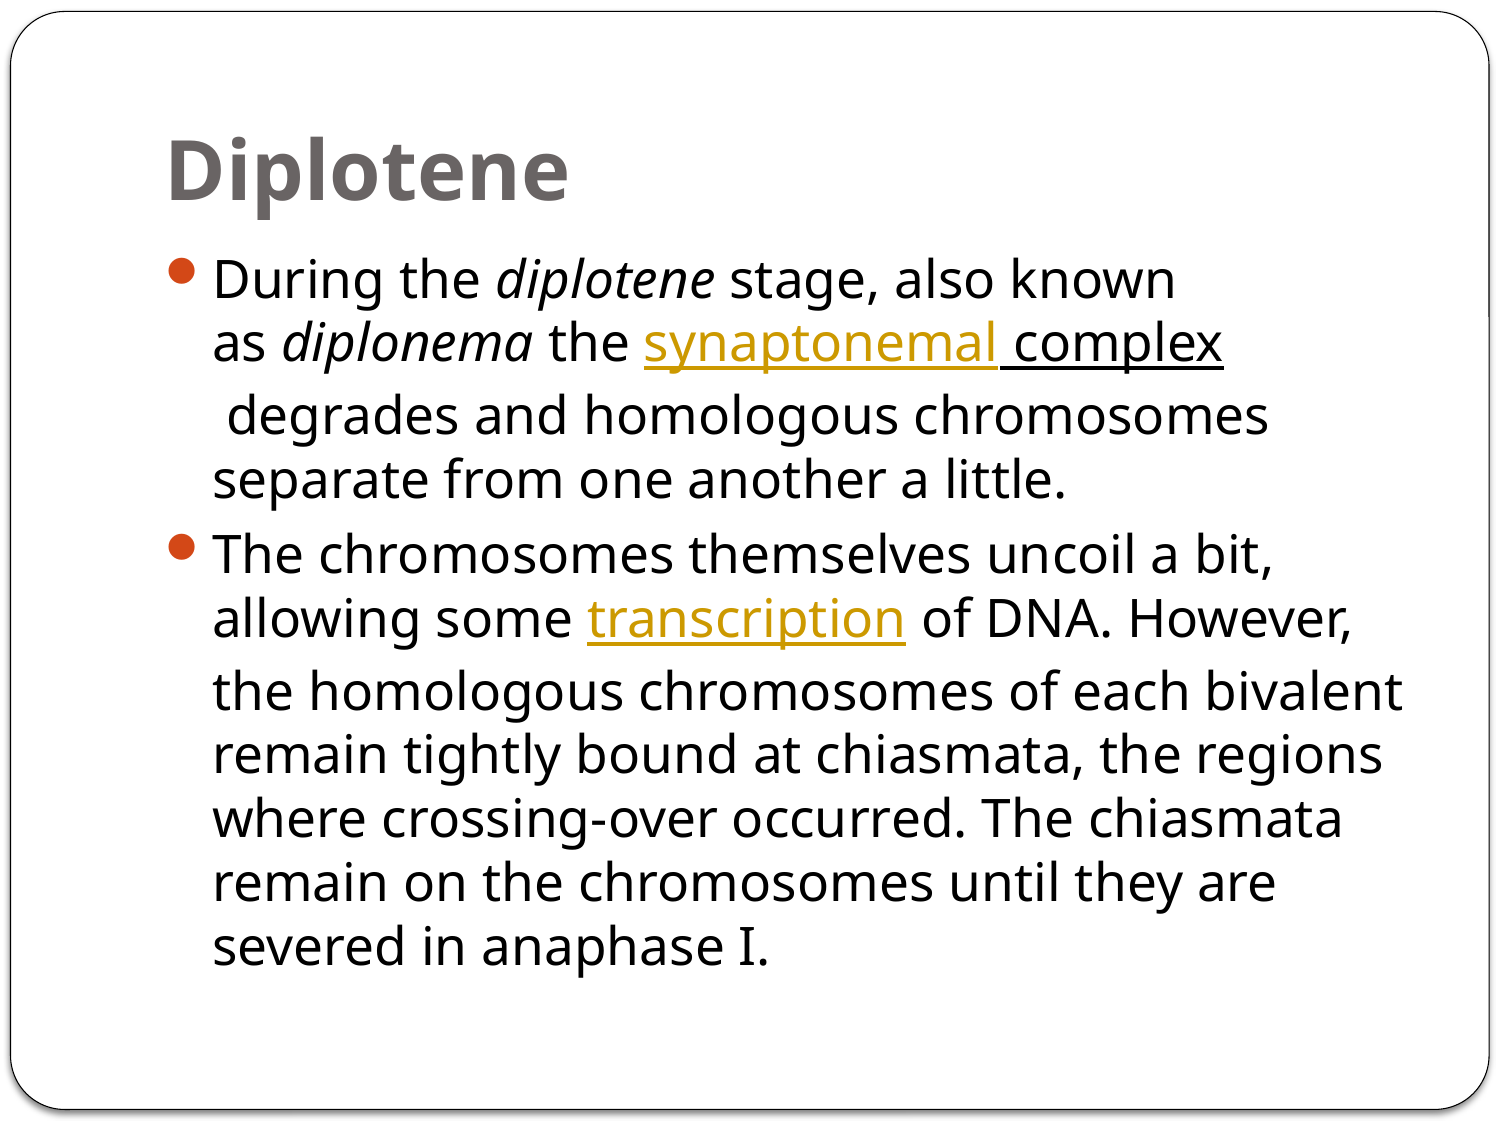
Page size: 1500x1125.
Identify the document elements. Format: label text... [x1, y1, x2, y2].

list During the diplotene stage, also known as diplonema the synaptonemal complex degrades and homologous chromosomes separate from one another a little. The chromosomes themselves uncoil a bit, allowing some transcription of DNA. However, the homologous chromosomes of each bivalent remain tightly bound at chiasmata, the regions where crossing-over occurred. The chiasmata remain on the chromosomes until they are severed in anaphase I. [150, 237, 1425, 988]
title Diplotene [150, 45, 1425, 233]
